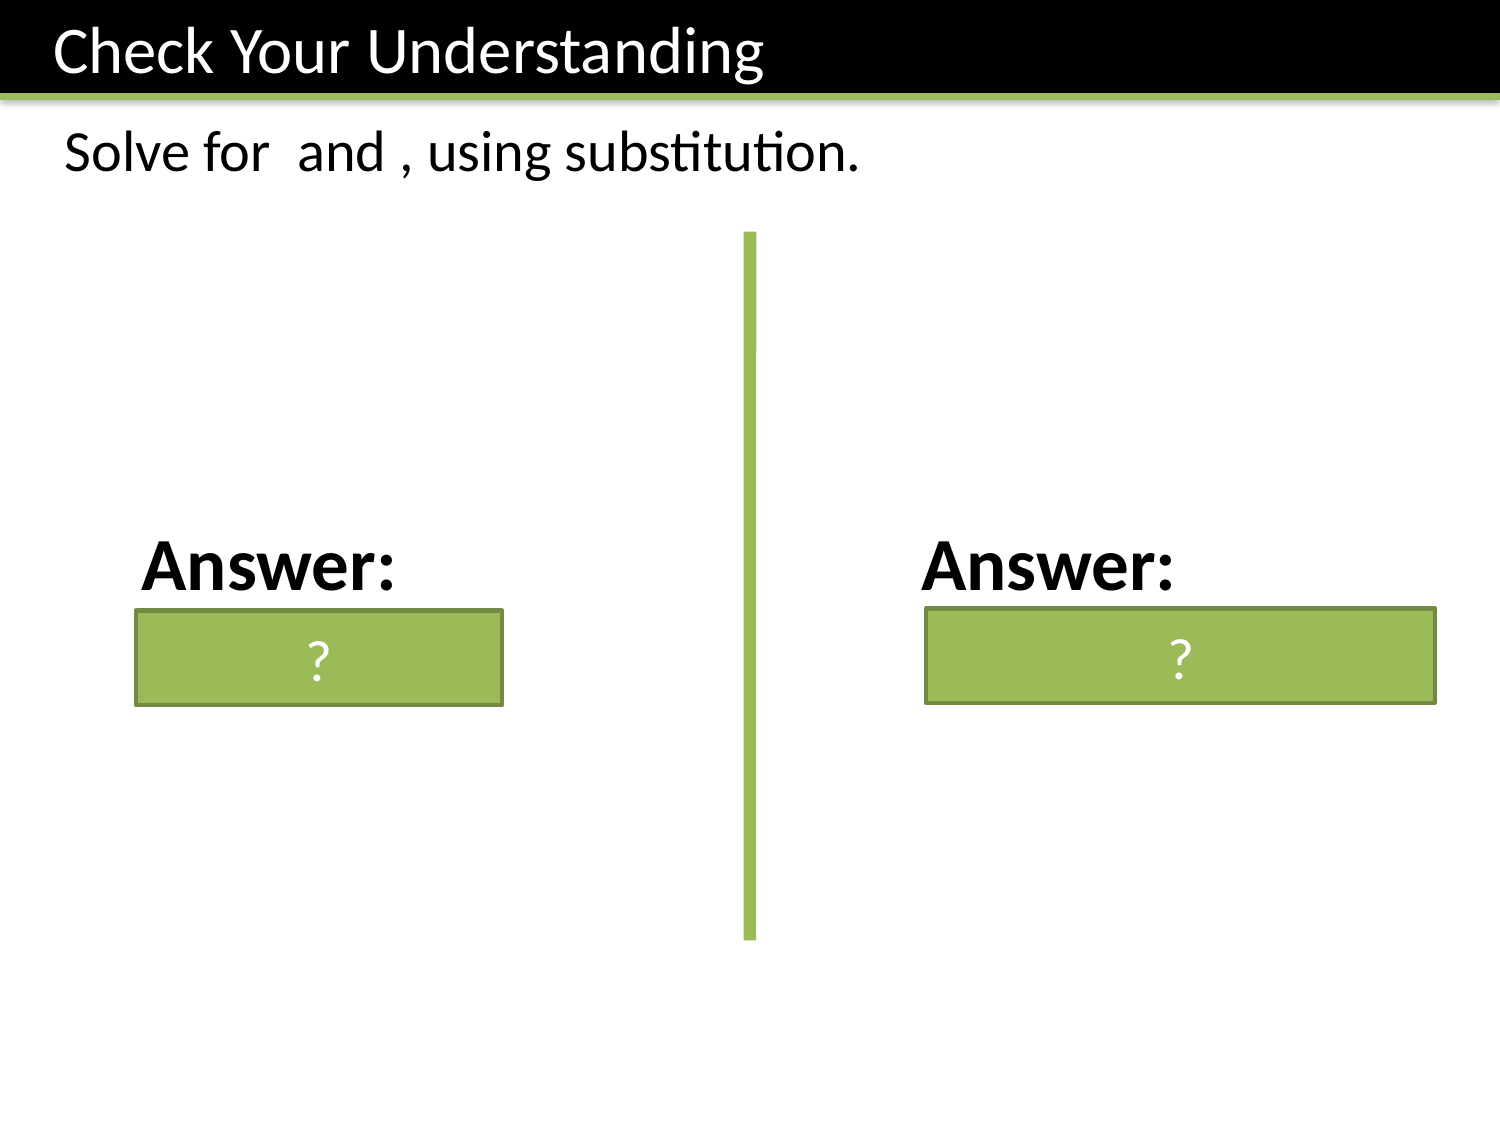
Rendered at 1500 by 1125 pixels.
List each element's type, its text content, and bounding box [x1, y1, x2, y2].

text_box Answer: x = 2, y = 1 [126, 508, 529, 703]
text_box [0, 0, 1500, 99]
text_box ? [924, 606, 1437, 705]
text_box ? [134, 608, 504, 707]
